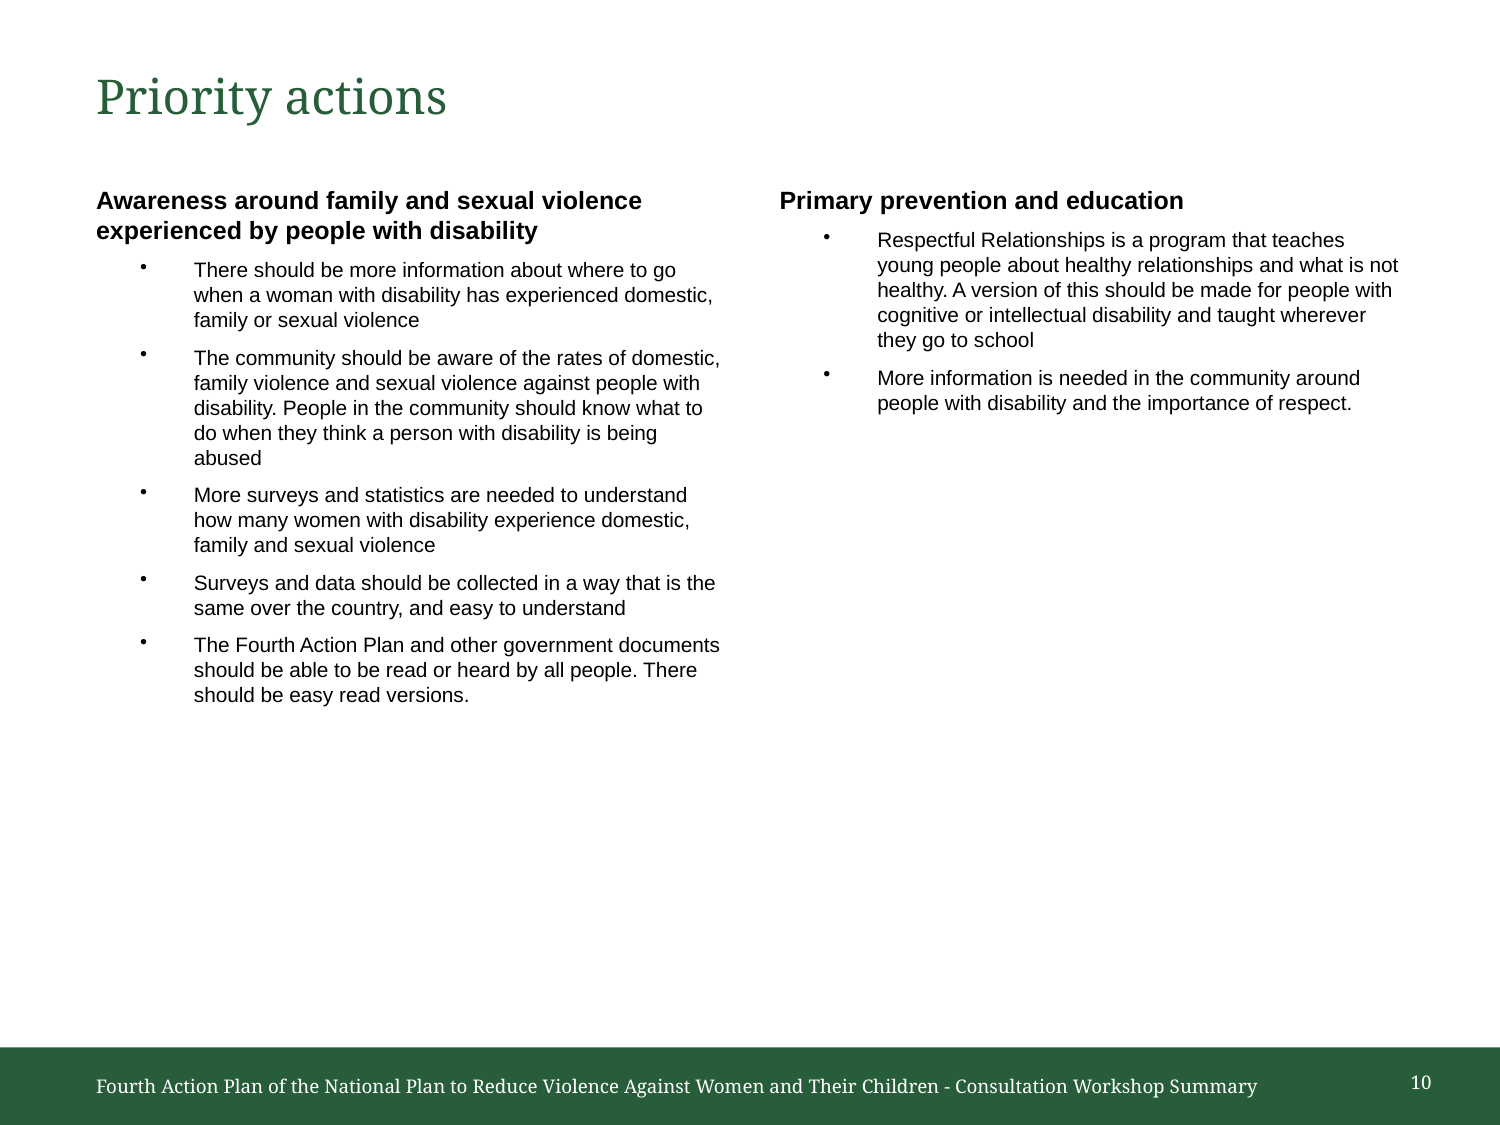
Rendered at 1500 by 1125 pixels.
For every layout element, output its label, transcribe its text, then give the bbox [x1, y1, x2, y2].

list Awareness around family and sexual violence experienced by people with disability There should be more information about where to go when a woman with disability has experienced domestic, family or sexual violence The community should be aware of the rates of domestic, family violence and sexual violence against people with disability. People in the community should know what to do when they think a person with disability is being abused More surveys and statistics are needed to understand how many women with disability experience domestic, family and sexual violence Surveys and data should be collected in a way that is the same over the country, and easy to understand The Fourth Action Plan and other government documents should be able to be read or heard by all people. There should be easy read versions. Primary prevention and education Respectful Relationships is a program that teaches young people about healthy relationships and what is not healthy. A version of this should be made for people with cognitive or intellectual disability and taught wherever they go to school More information is needed in the community around people with disability and the importance of respect. [95, 184, 1405, 752]
slide_number 10 [1409, 1072, 1433, 1095]
title Priority actions [95, 76, 1405, 133]
text_box Fourth Action Plan of the National Plan to Reduce Violence Against Women and Their Children - Consultation Workshop Summary [96, 1074, 1273, 1098]
